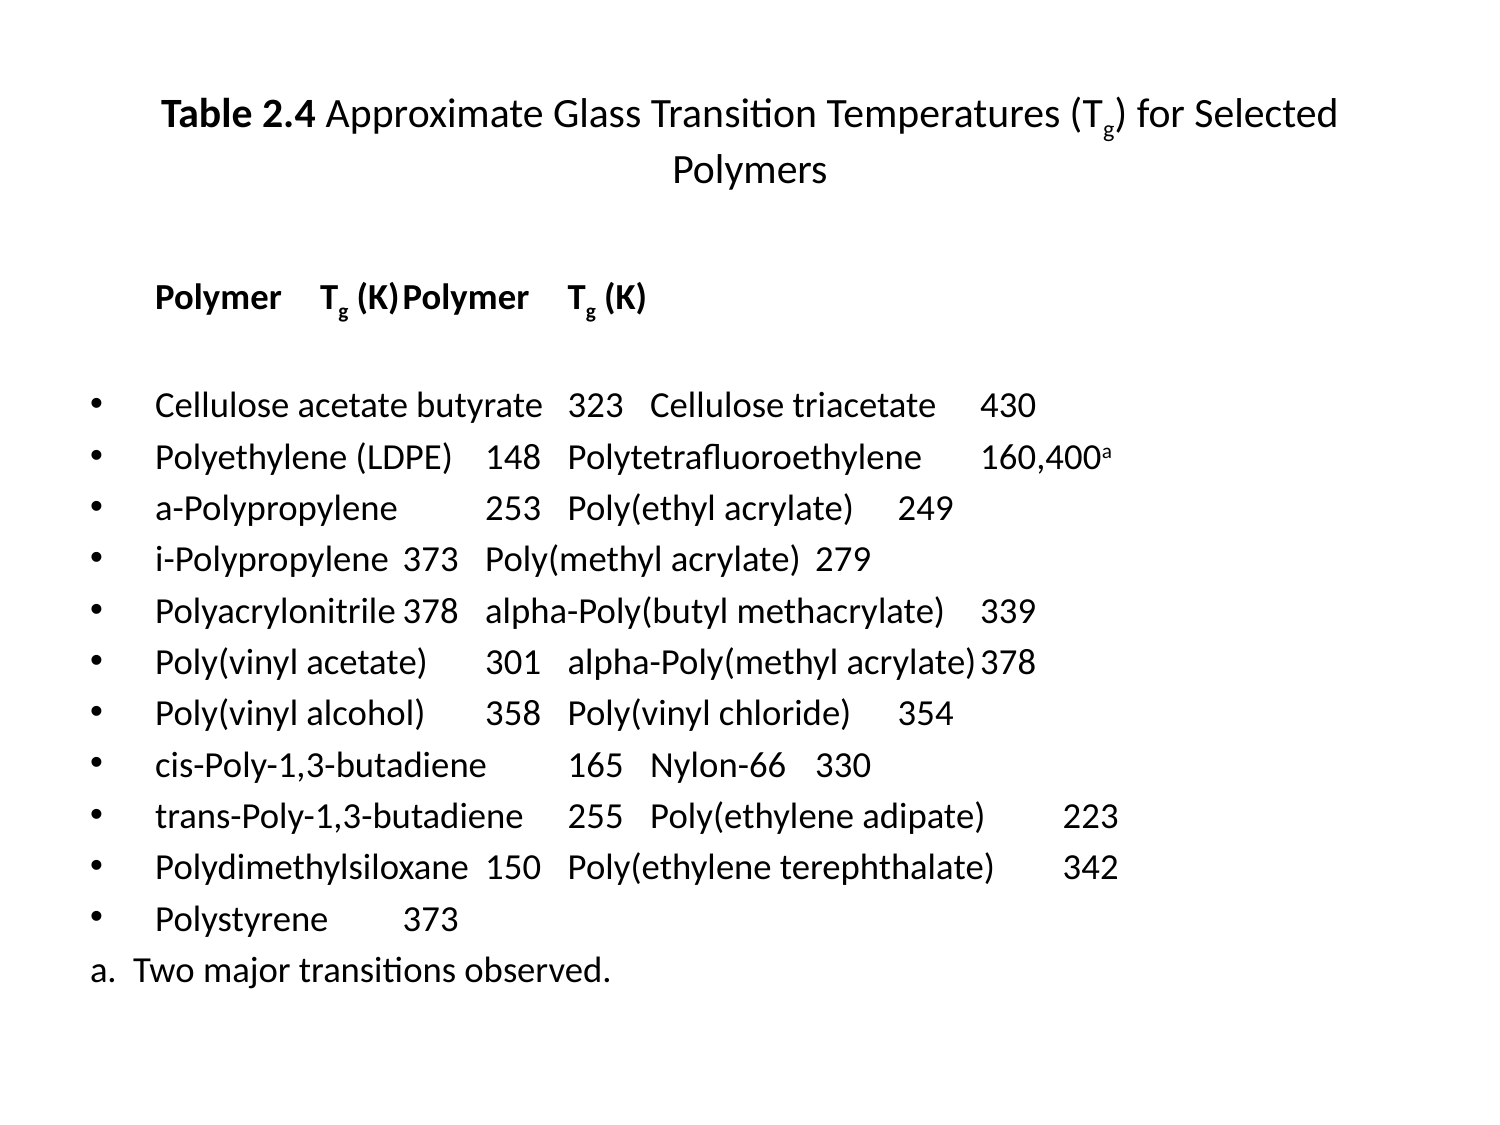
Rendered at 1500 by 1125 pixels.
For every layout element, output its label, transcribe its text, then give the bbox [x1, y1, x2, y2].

list Polymer Tg (K) Polymer Tg (K) Cellulose acetate butyrate 323 Cellulose triacetate 430 Polyethylene (LDPE) 148 Polytetrafluoroethylene 160,400a a-Polypropylene 253 Poly(ethyl acrylate) 249 i-Polypropylene 373 Poly(methyl acrylate) 279 Polyacrylonitrile 378 alpha-Poly(butyl methacrylate) 339 Poly(vinyl acetate) 301 alpha-Poly(methyl acrylate) 378 Poly(vinyl alcohol) 358 Poly(vinyl chloride) 354 cis-Poly-1,3-butadiene 165 Nylon-66 330 trans-Poly-1,3-butadiene 255 Poly(ethylene adipate) 223 Polydimethylsiloxane 150 Poly(ethylene terephthalate) 342 Polystyrene 373 a. Two major transitions observed. [75, 162, 1425, 1005]
title Table 2.4 Approximate Glass Transition Temperatures (Tg) for Selected Polymers [75, 45, 1425, 162]
